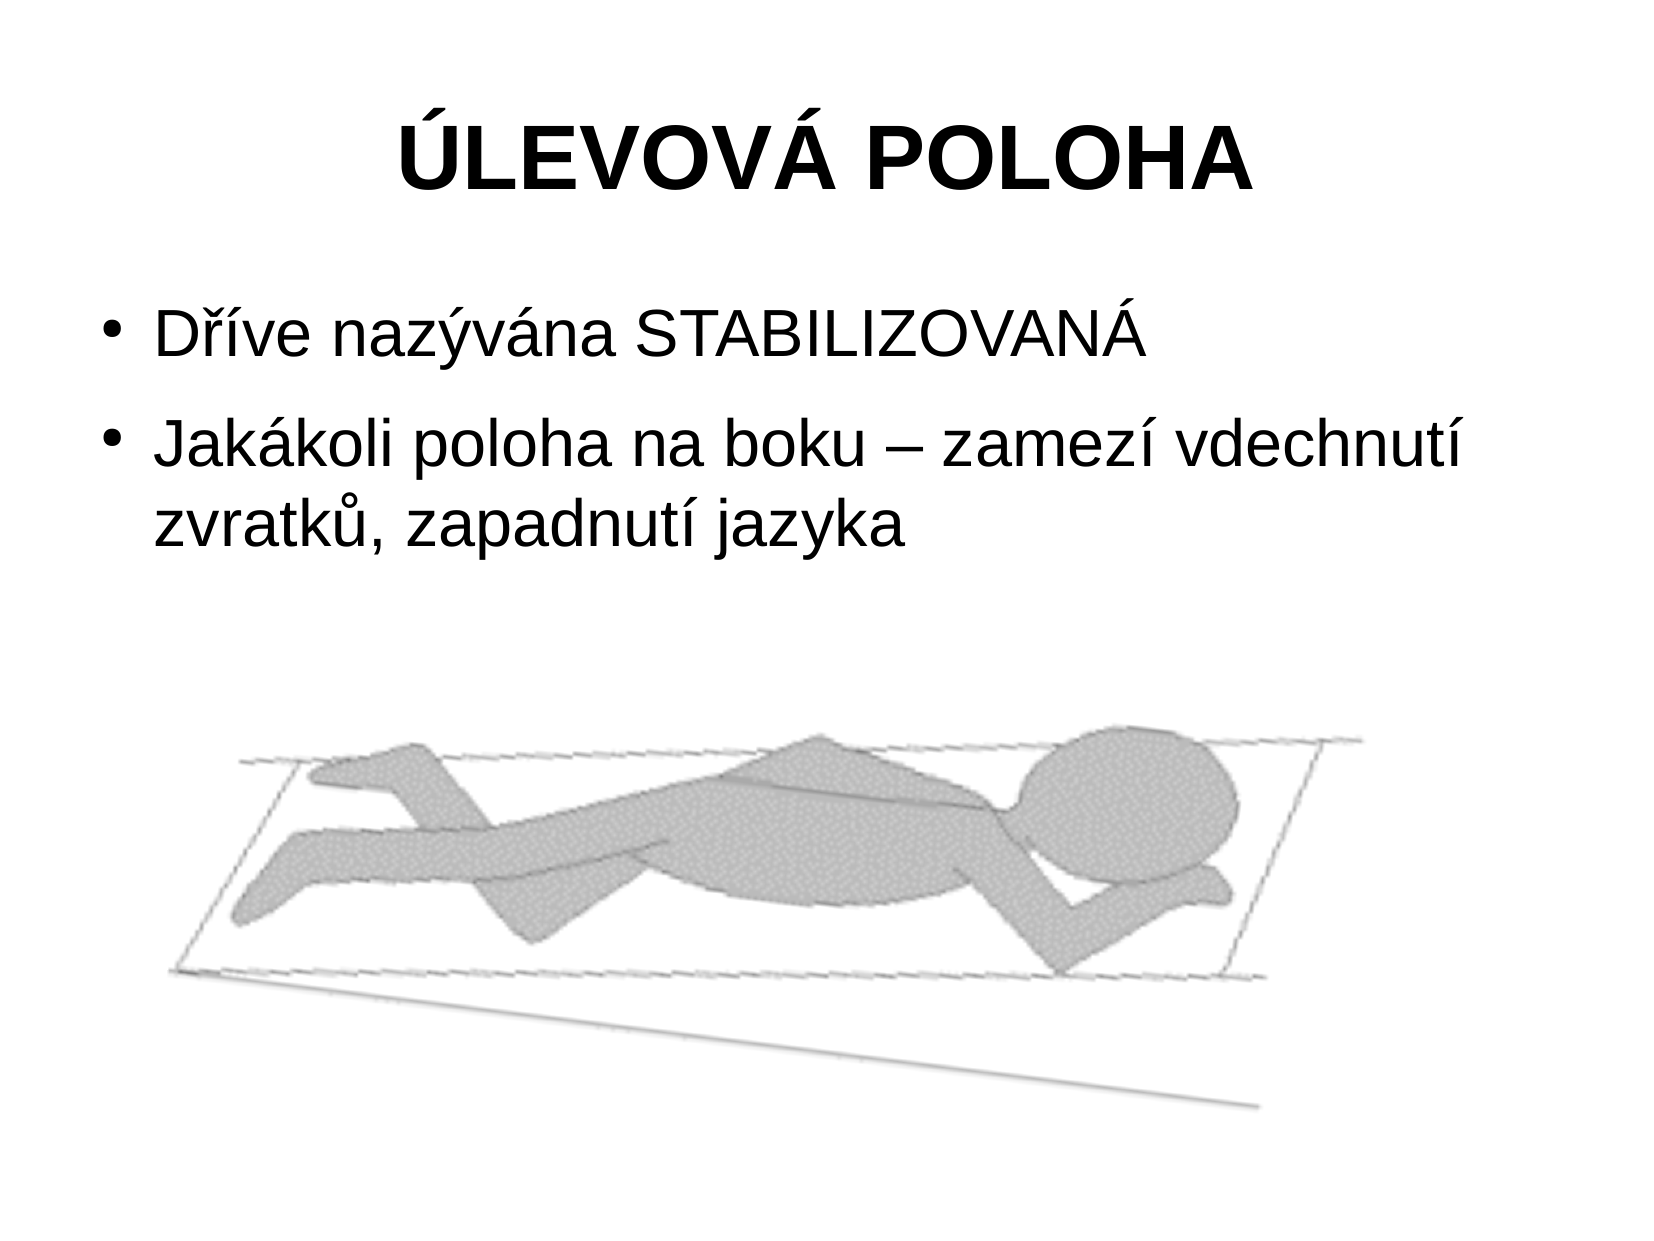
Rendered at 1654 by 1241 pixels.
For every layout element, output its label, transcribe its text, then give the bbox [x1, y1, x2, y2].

title ÚLEVOVÁ POLOHA [82, 49, 1571, 257]
picture [168, 587, 1373, 1126]
list Dříve nazývána STABILIZOVANÁ Jakákoli poloha na boku – zamezí vdechnutí zvratků, zapadnutí jazyka [82, 290, 1571, 1109]
